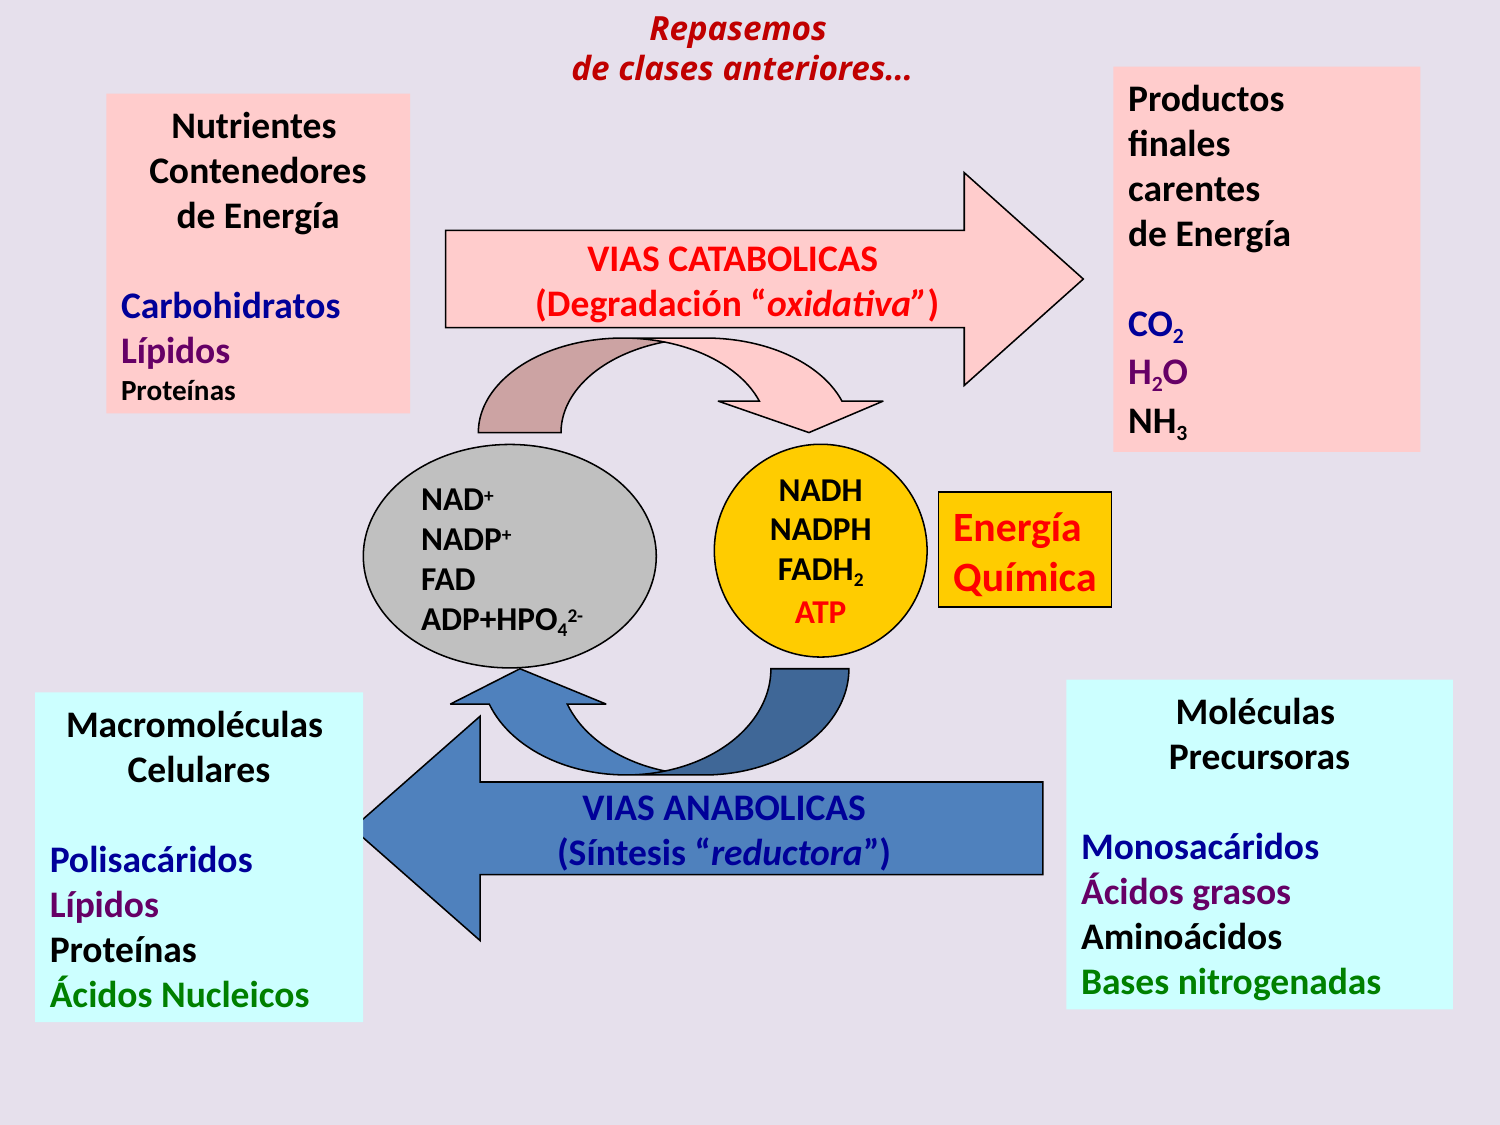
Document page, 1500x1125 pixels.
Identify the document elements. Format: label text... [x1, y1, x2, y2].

text_box NAD+ NADP+ FAD ADP+HPO42- [363, 454, 544, 668]
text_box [445, 66, 1421, 446]
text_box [34, 692, 1044, 1072]
text_box Repasemos de clases anteriores… [556, 0, 929, 65]
text_box [478, 668, 572, 690]
text_box Nutrientes Contenedores de Energía Carbohidratos Lípidos Proteínas [106, 93, 411, 414]
text_box Moléculas Precursoras Monosacáridos Ácidos grasos Aminoácidos Bases nitrogenadas [1066, 679, 1453, 1010]
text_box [478, 337, 1124, 658]
